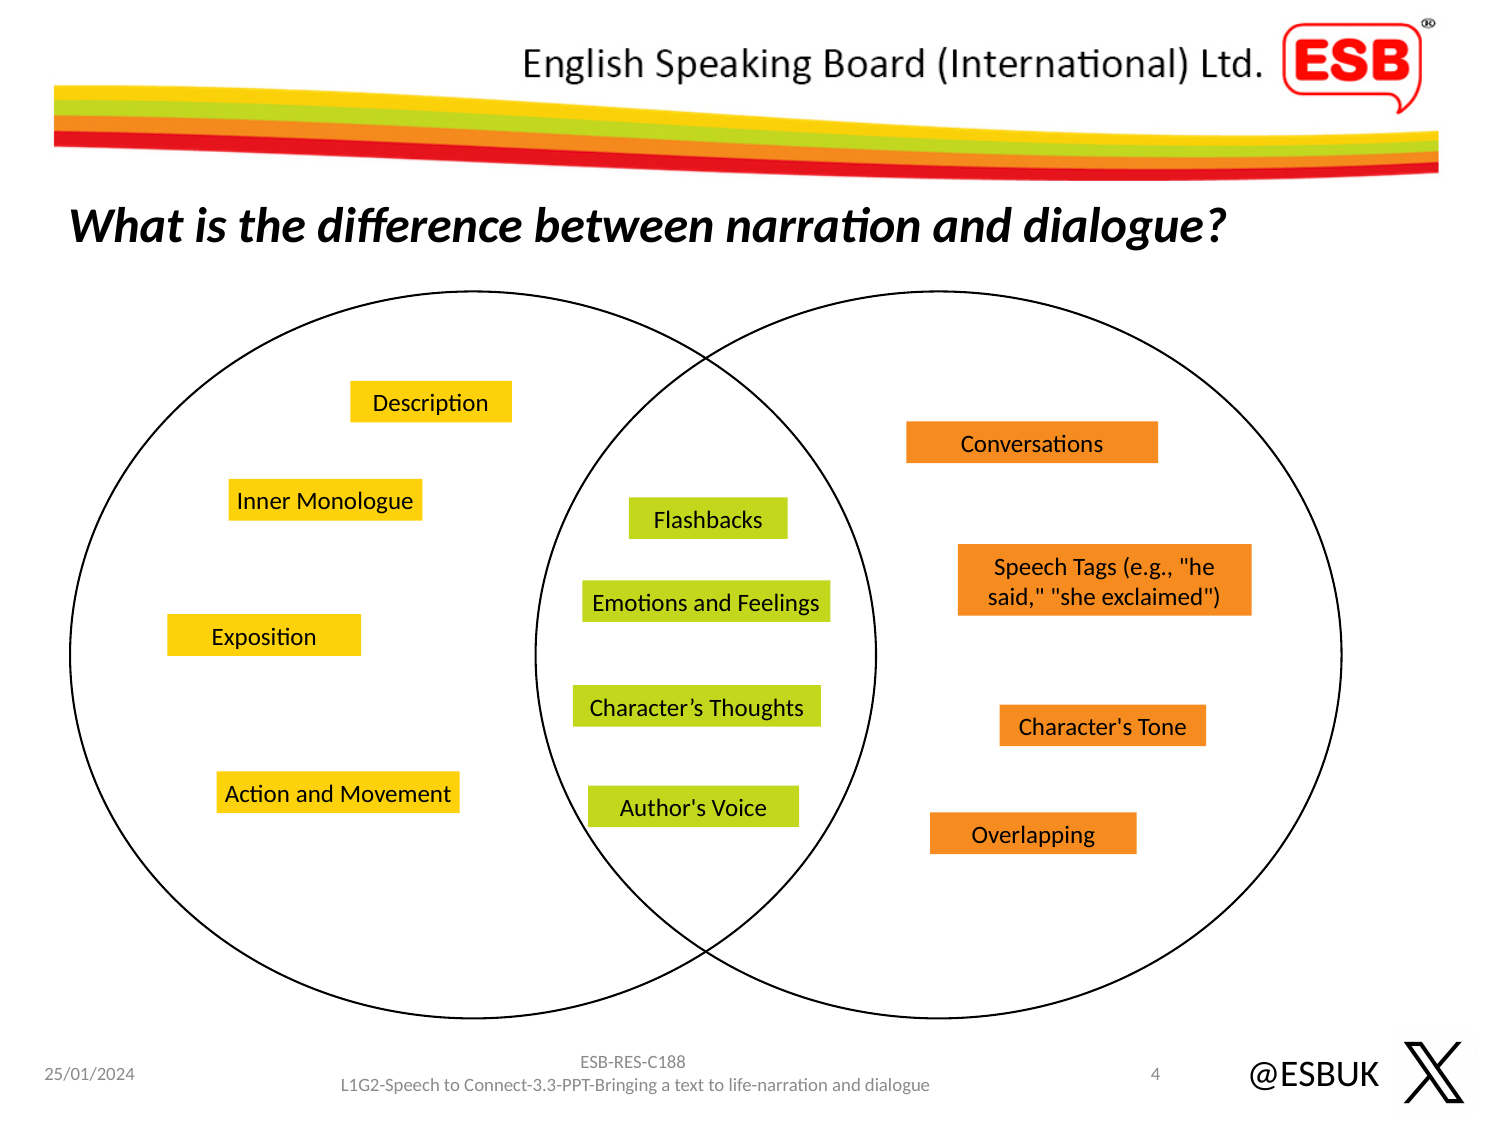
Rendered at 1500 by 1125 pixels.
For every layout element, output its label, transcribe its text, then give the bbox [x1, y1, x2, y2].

text_box Speech Tags (e.g., "he said," "she exclaimed") [957, 544, 1252, 616]
text_box Action and Movement [216, 771, 460, 814]
text_box Description [350, 380, 512, 423]
text_box Inner Monologue [228, 478, 423, 521]
text_box Emotions and Feelings [582, 580, 831, 622]
text_box [534, 290, 1343, 1020]
slide_number 4 [930, 1042, 1176, 1103]
text_box Exposition [167, 614, 362, 656]
text_box [69, 290, 706, 1020]
picture [0, 0, 1500, 189]
text_box Flashbacks [628, 497, 788, 539]
title What is the difference between narration and dialogue? [53, 184, 1347, 268]
picture [1395, 1029, 1476, 1116]
text_box Character's Tone [999, 704, 1207, 747]
text_box Conversations [906, 421, 1159, 464]
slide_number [29, 1042, 312, 1103]
text_box Overlapping [930, 812, 1137, 855]
footer ESB-RES-C188 L1G2-Speech to Connect-3.3-PPT-Bringing a text to life-narration and dialogue [312, 1042, 930, 1103]
text_box Character’s Thoughts [572, 685, 821, 727]
text_box Author's Voice [588, 785, 800, 828]
